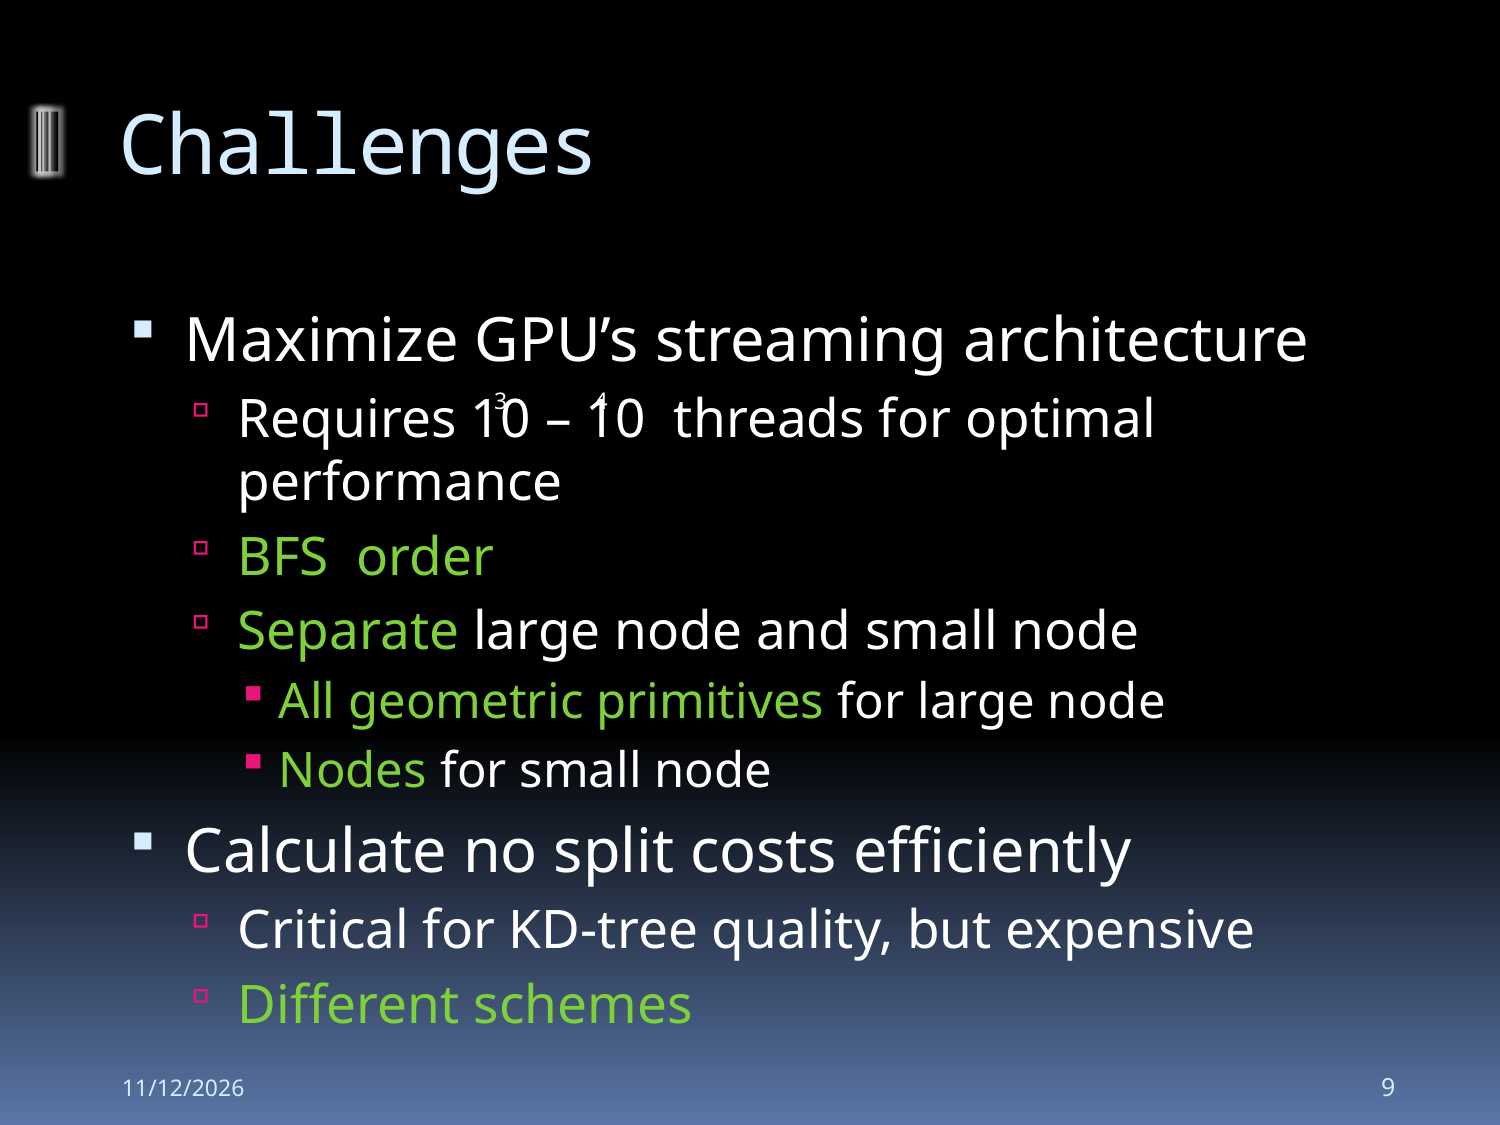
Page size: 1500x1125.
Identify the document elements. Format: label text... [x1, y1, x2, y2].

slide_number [107, 1052, 457, 1113]
text_box 4 [579, 378, 623, 422]
slide_number 9 [1366, 1052, 1442, 1113]
list Maximize GPU’s streaming architecture Requires 10 – 10 threads for optimal performance BFS order Separate large node and small node All geometric primitives for large node Nodes for small node Calculate no split costs efficiently Critical for KD-tree quality, but expensive Different schemes [103, 292, 1379, 1043]
title Challenges [103, 83, 1379, 234]
text_box 3 [479, 378, 523, 422]
